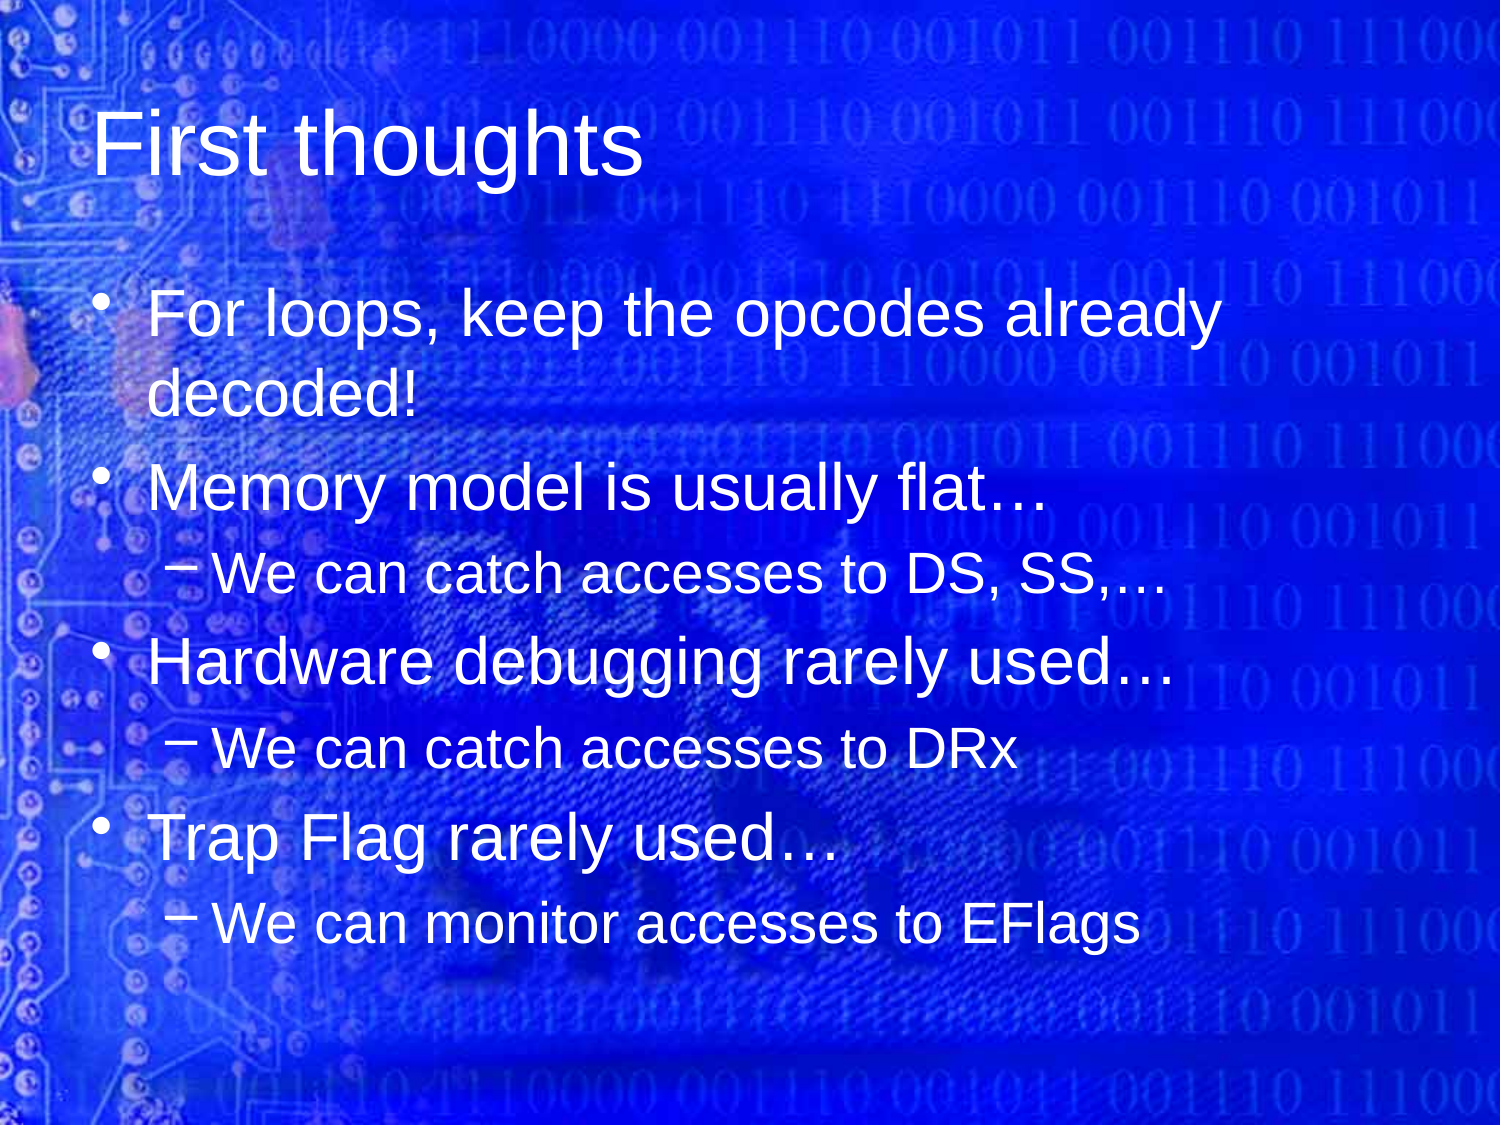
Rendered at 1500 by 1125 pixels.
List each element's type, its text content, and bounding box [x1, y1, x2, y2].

picture [0, 0, 1500, 1125]
title First thoughts [74, 44, 1426, 233]
list For loops, keep the opcodes already decoded! Memory model is usually flat… We can catch accesses to DS, SS,… Hardware debugging rarely used… We can catch accesses to DRx Trap Flag rarely used… We can monitor accesses to EFlags [74, 262, 1426, 1006]
